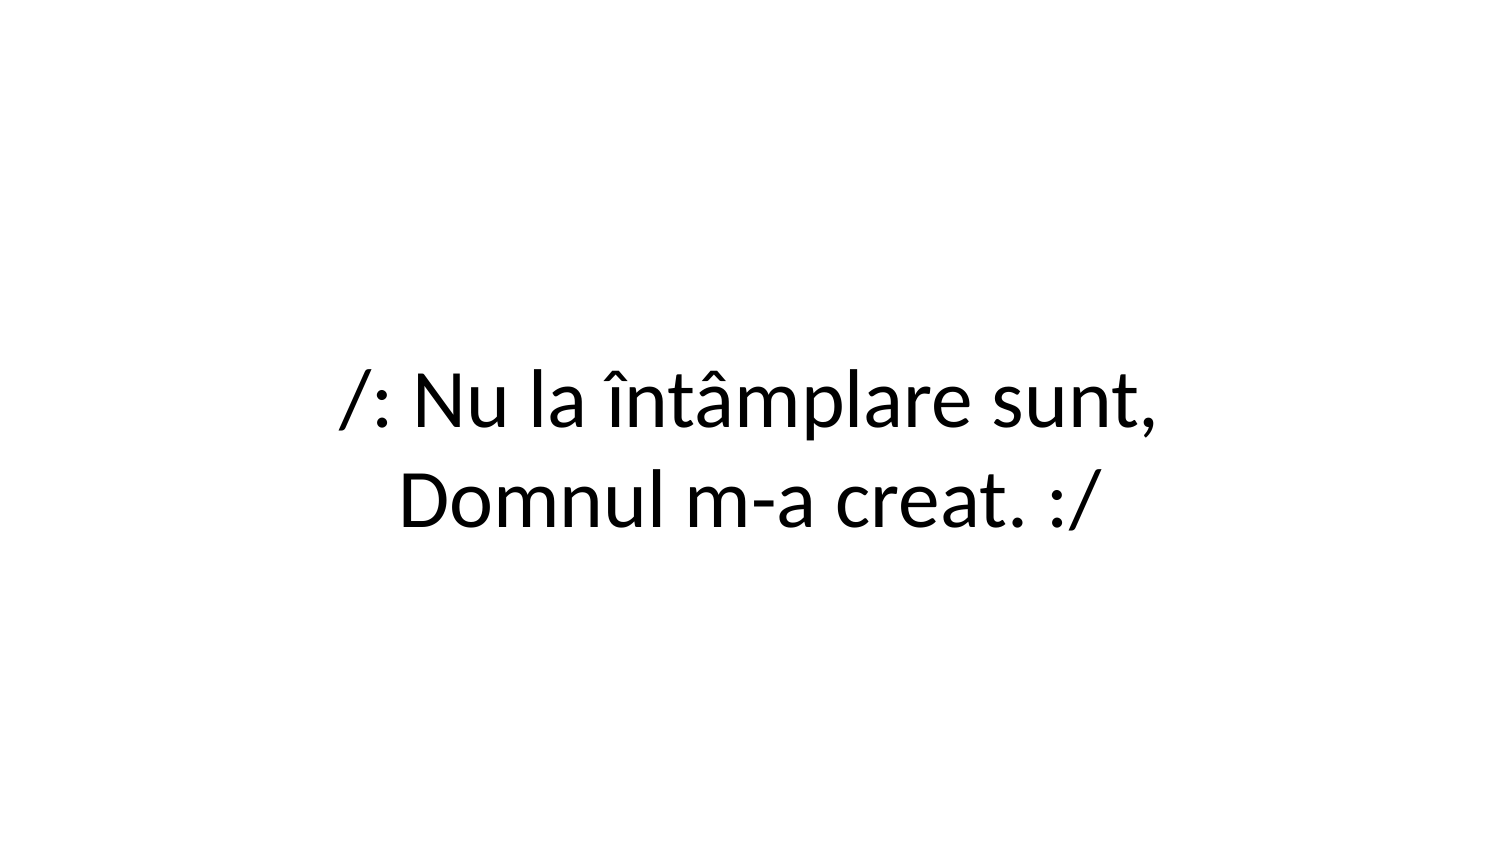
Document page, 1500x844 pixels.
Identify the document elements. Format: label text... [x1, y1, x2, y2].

text_box /: Nu la întâmplare sunt, Domnul m-a creat. :/ [324, 292, 1176, 552]
